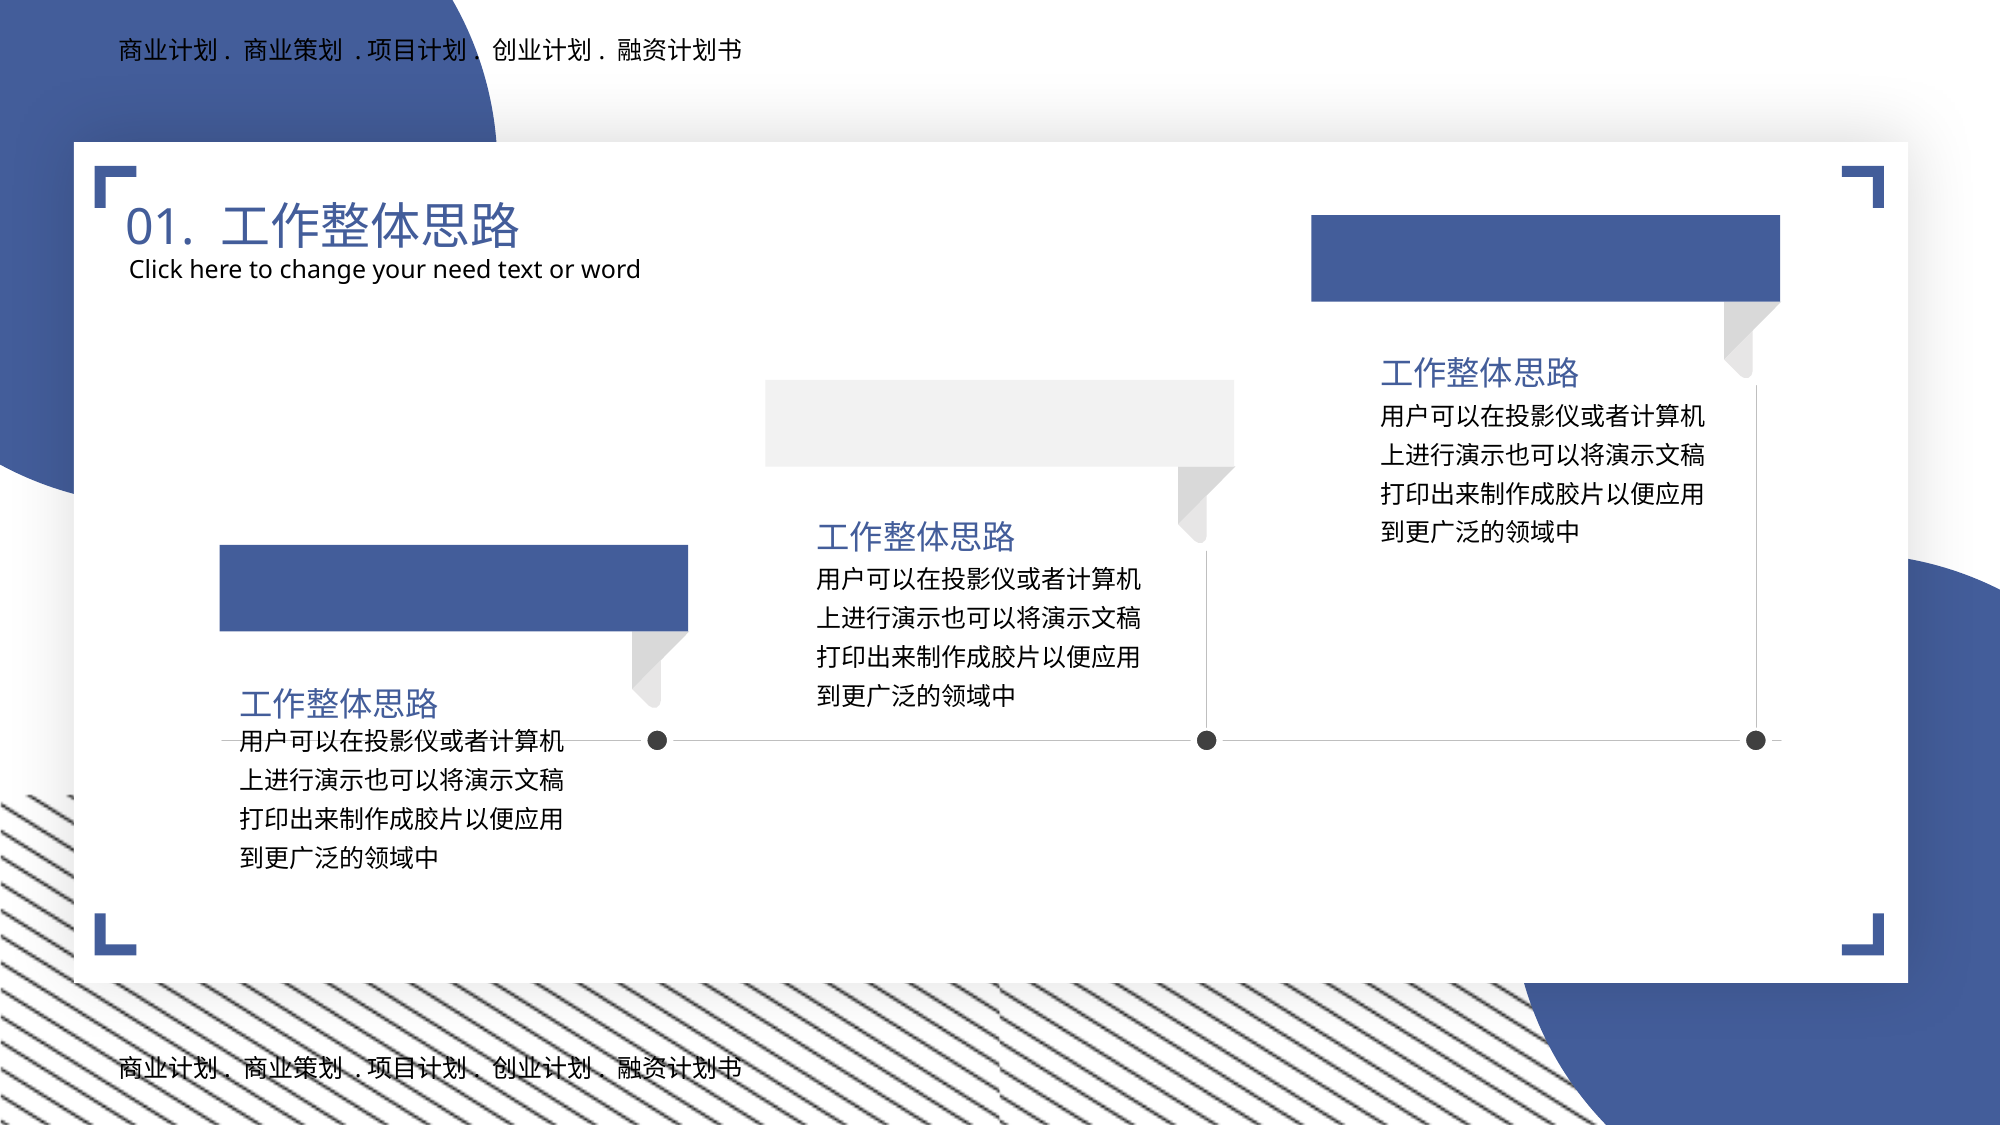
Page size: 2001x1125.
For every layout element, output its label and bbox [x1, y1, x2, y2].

text_box [91, 27, 1909, 141]
text_box [91, 983, 1909, 1091]
text_box [73, 141, 1909, 983]
text_box [0, 0, 2000, 1125]
text_box [801, 500, 1166, 720]
text_box [224, 667, 589, 882]
text_box [114, 187, 733, 292]
text_box [219, 215, 1782, 754]
text_box [1365, 337, 1729, 557]
